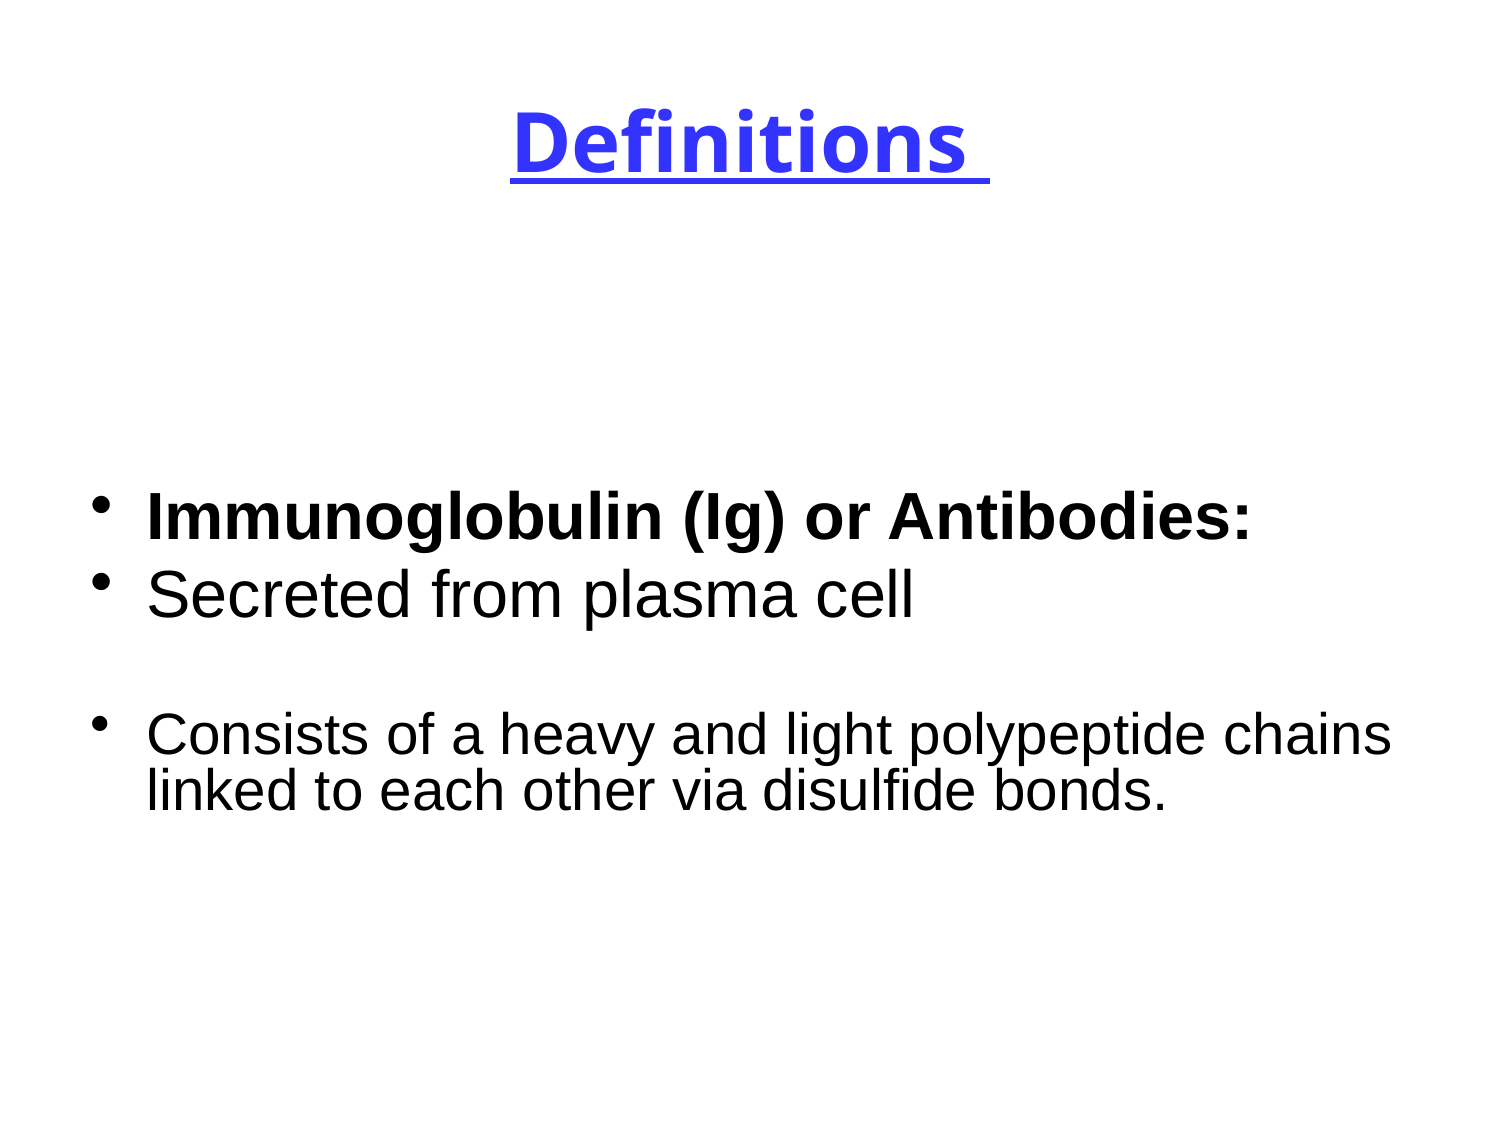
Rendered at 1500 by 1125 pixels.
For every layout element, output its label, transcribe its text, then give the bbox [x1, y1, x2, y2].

title Definitions [74, 44, 1426, 233]
list Immunoglobulin (Ig) or Antibodies: Secreted from plasma cell Consists of a heavy and light polypeptide chains linked to each other via disulfide bonds. [74, 262, 1426, 1006]
